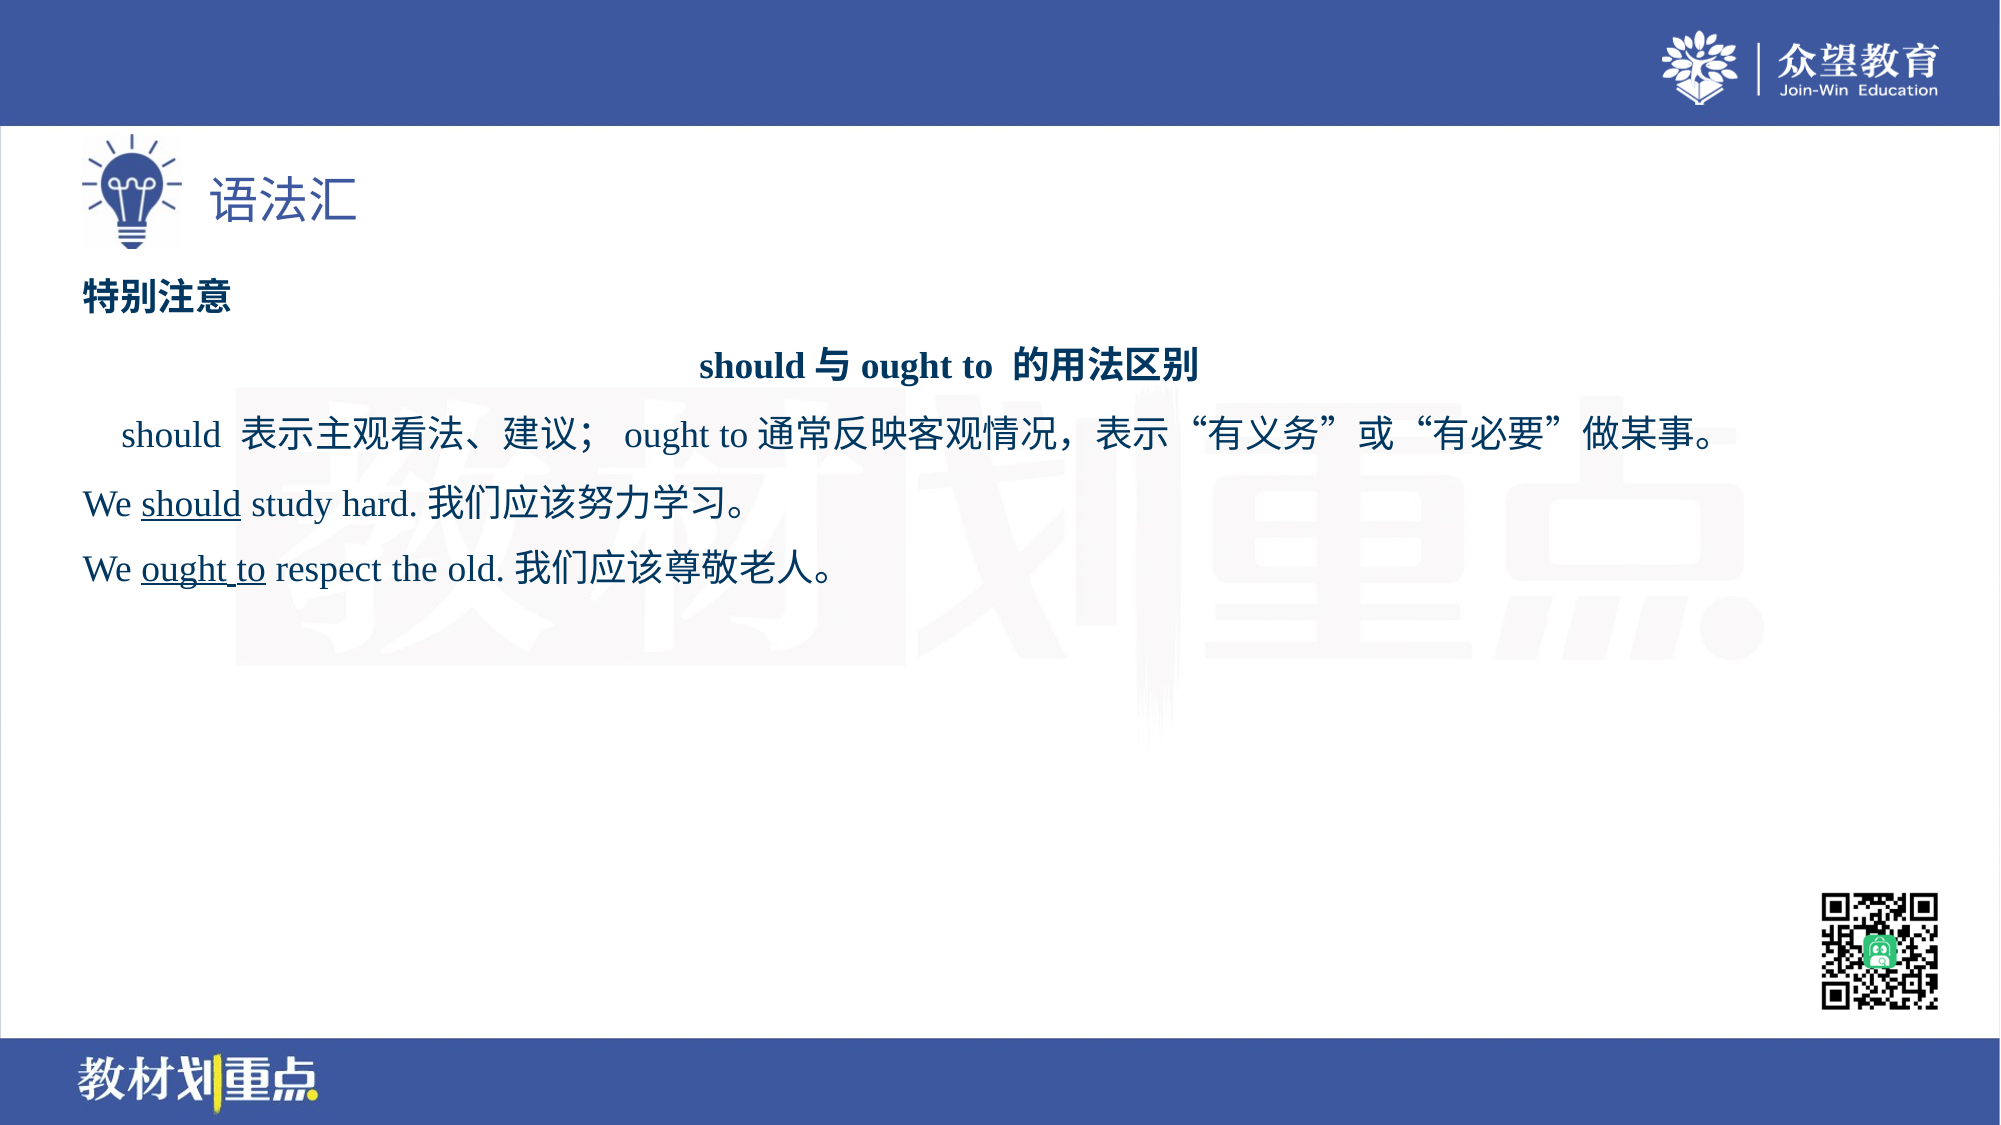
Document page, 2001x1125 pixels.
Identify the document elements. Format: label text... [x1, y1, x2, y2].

text_box 特别注意 should与ought to 的用法区别 should 表示主观看法、建议；ought to通常反映客观情况，表示“有义务”或“有必要”做某事。 We should study hard.我们应该努力学习。 We ought to respect the old.我们应该尊敬老人。 [82, 248, 1817, 582]
picture [0, 0, 2000, 1125]
